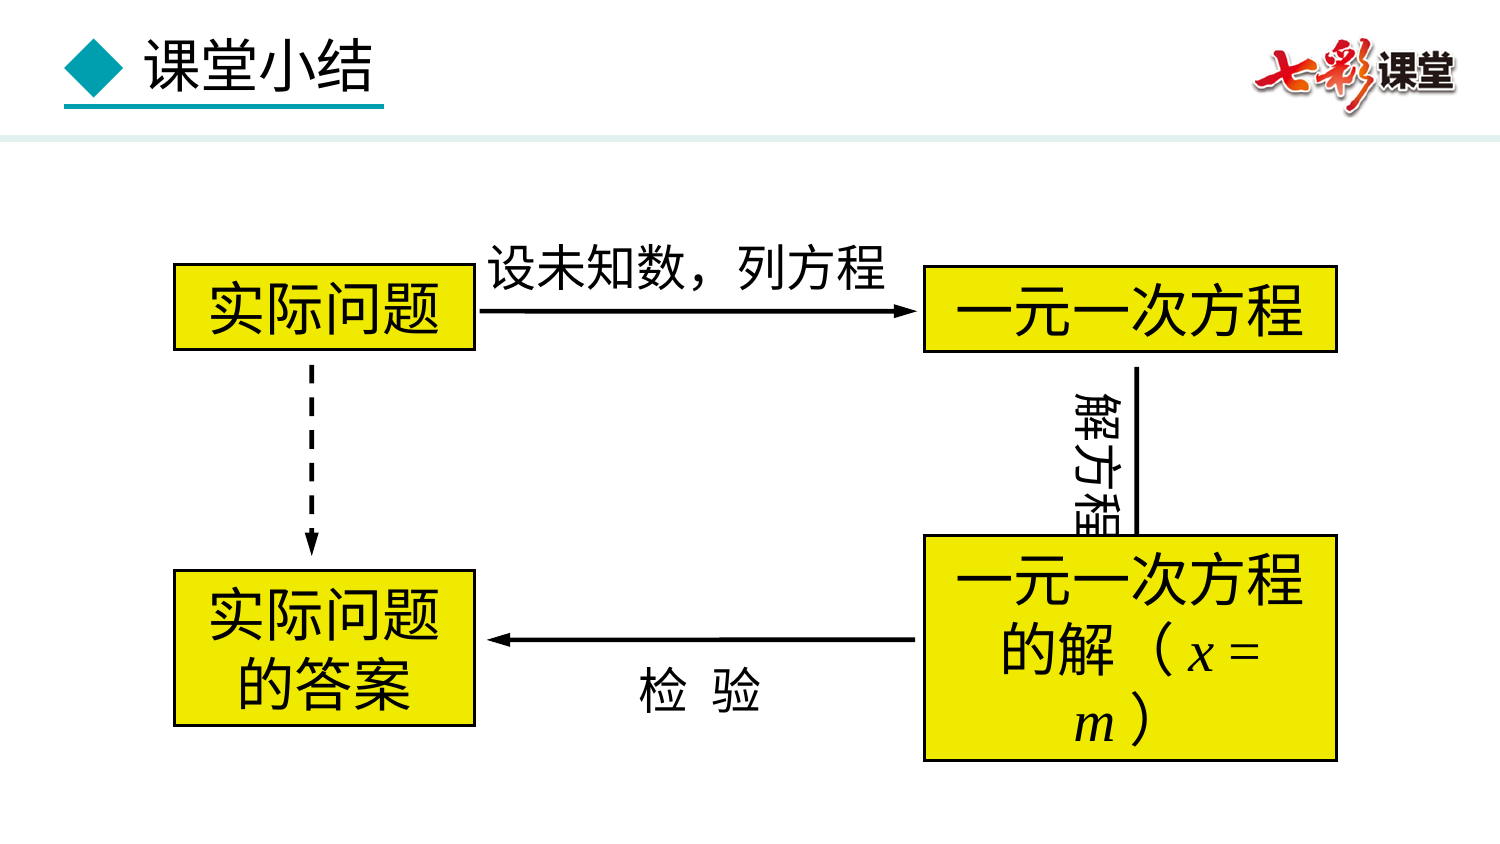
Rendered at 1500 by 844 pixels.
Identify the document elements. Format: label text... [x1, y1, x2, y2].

picture [1249, 32, 1461, 118]
text_box 实际问题 [174, 264, 475, 350]
text_box 一元一次方程的解（x = m） [924, 535, 1337, 761]
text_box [1045, 366, 1137, 578]
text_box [486, 639, 916, 728]
text_box 一元一次方程 [924, 266, 1337, 352]
text_box [305, 531, 318, 556]
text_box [471, 229, 960, 312]
text_box 实际问题的答案 [174, 570, 475, 726]
